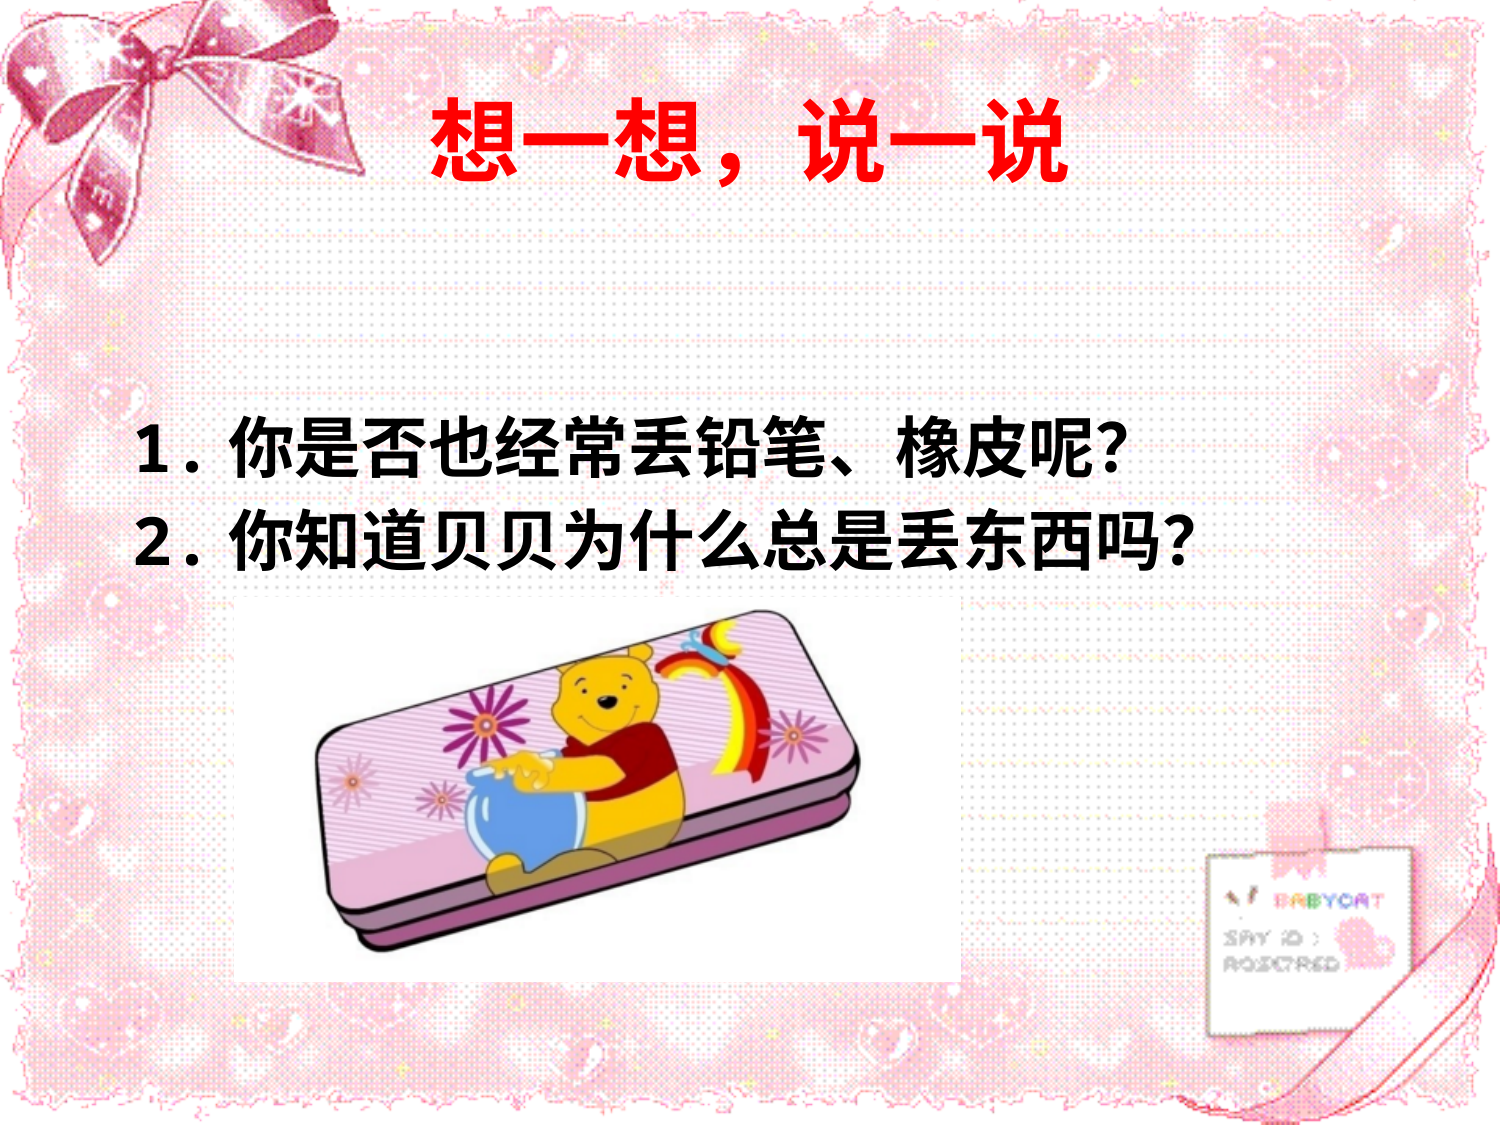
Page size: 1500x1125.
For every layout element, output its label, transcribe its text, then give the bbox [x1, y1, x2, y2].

title 想一想，说一说 [75, 45, 1425, 233]
picture [0, 0, 1500, 1125]
list 1.你是否也经常丢铅笔、橡皮呢？ 2.你知道贝贝为什么总是丢东西吗？ [117, 398, 1437, 769]
